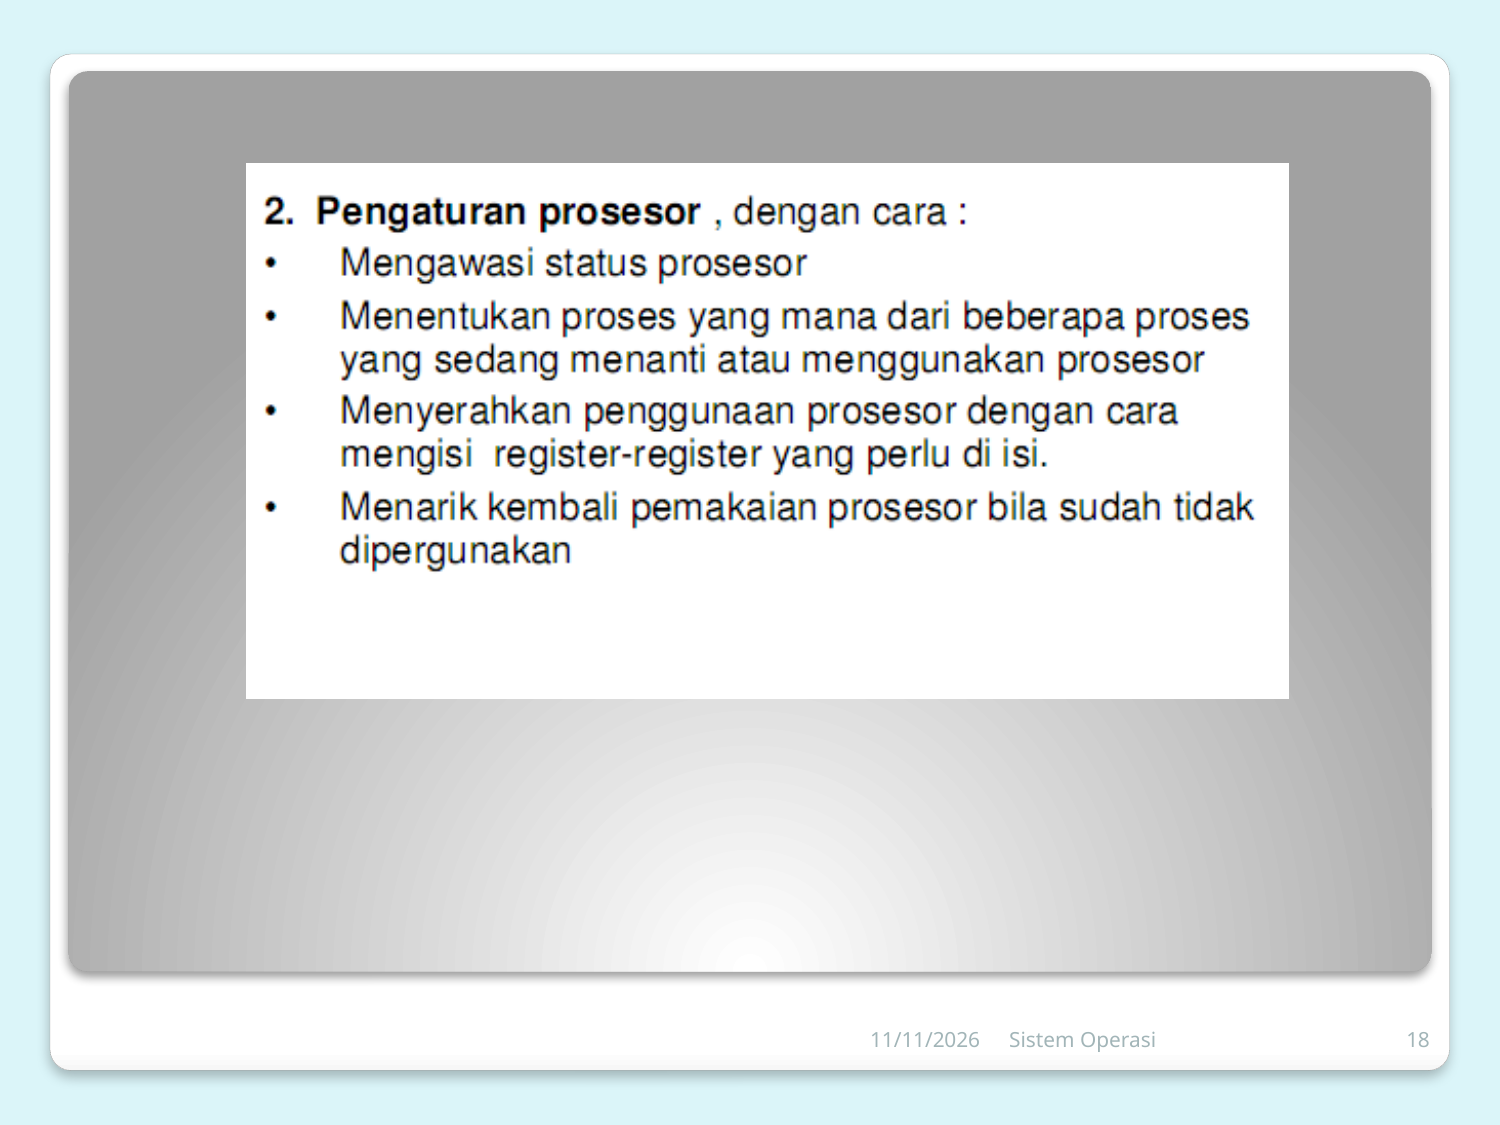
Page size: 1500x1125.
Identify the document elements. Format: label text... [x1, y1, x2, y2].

footer Sistem Operasi [994, 1002, 1370, 1063]
slide_number 18 [1370, 1002, 1445, 1063]
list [245, 163, 1290, 700]
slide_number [619, 1002, 994, 1063]
